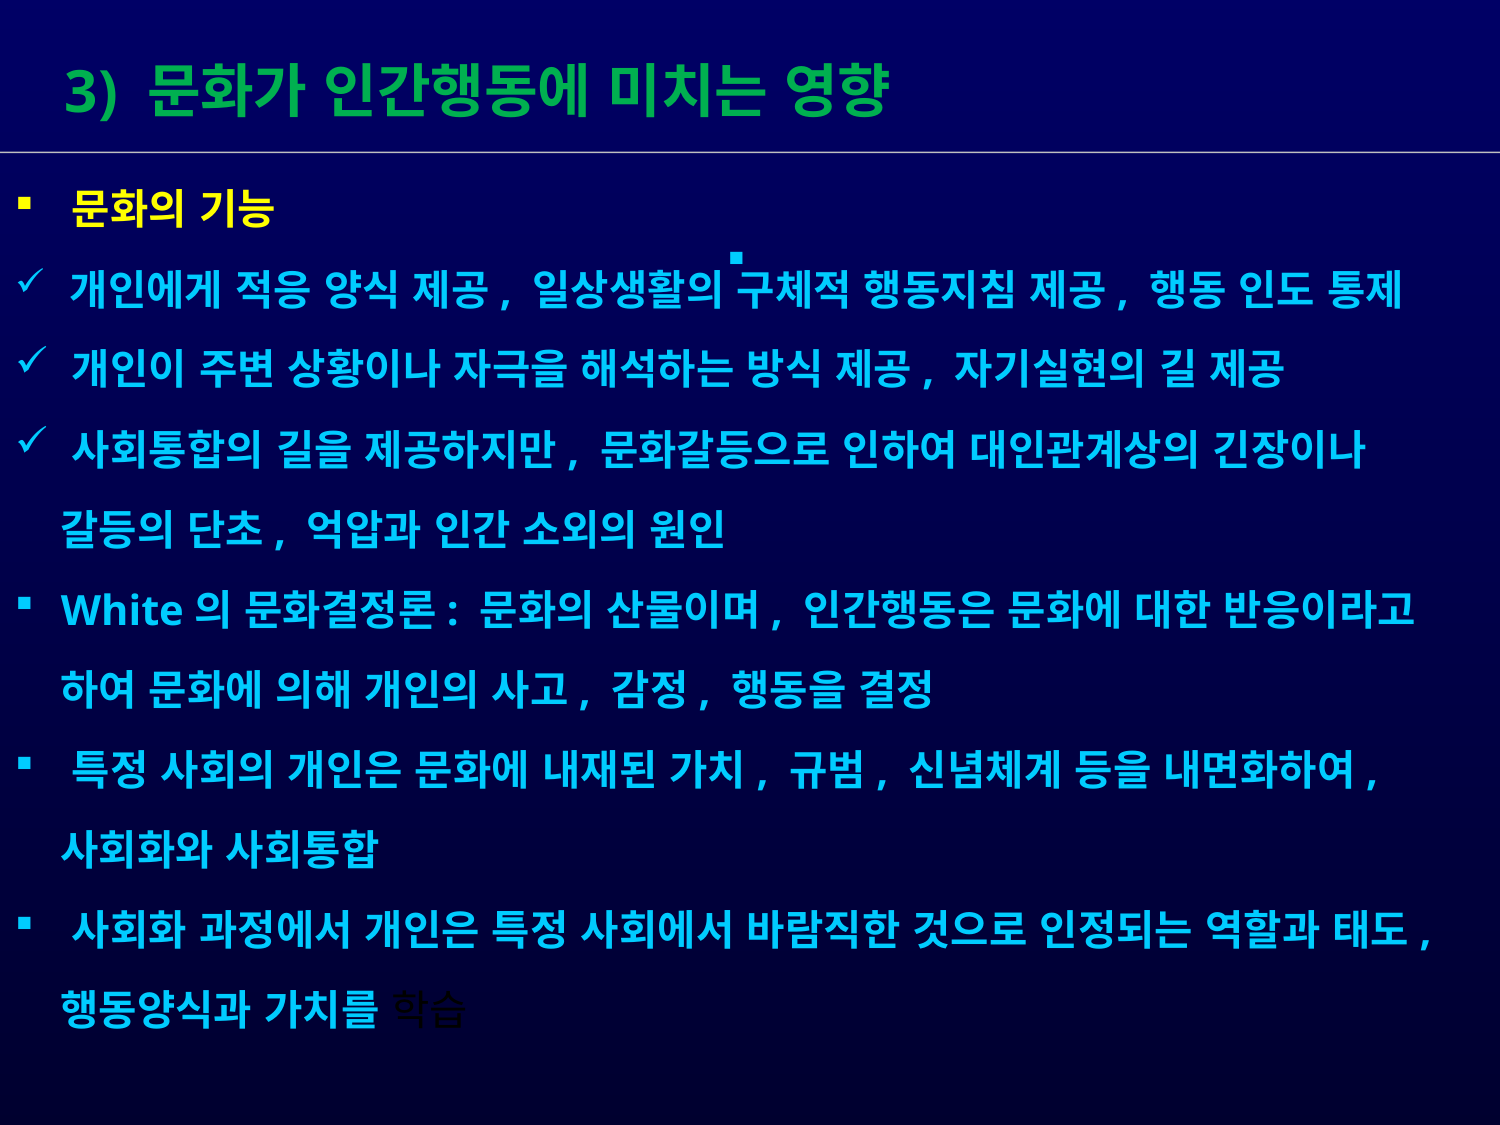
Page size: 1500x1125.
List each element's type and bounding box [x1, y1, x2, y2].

text_box [0, 46, 1500, 1037]
